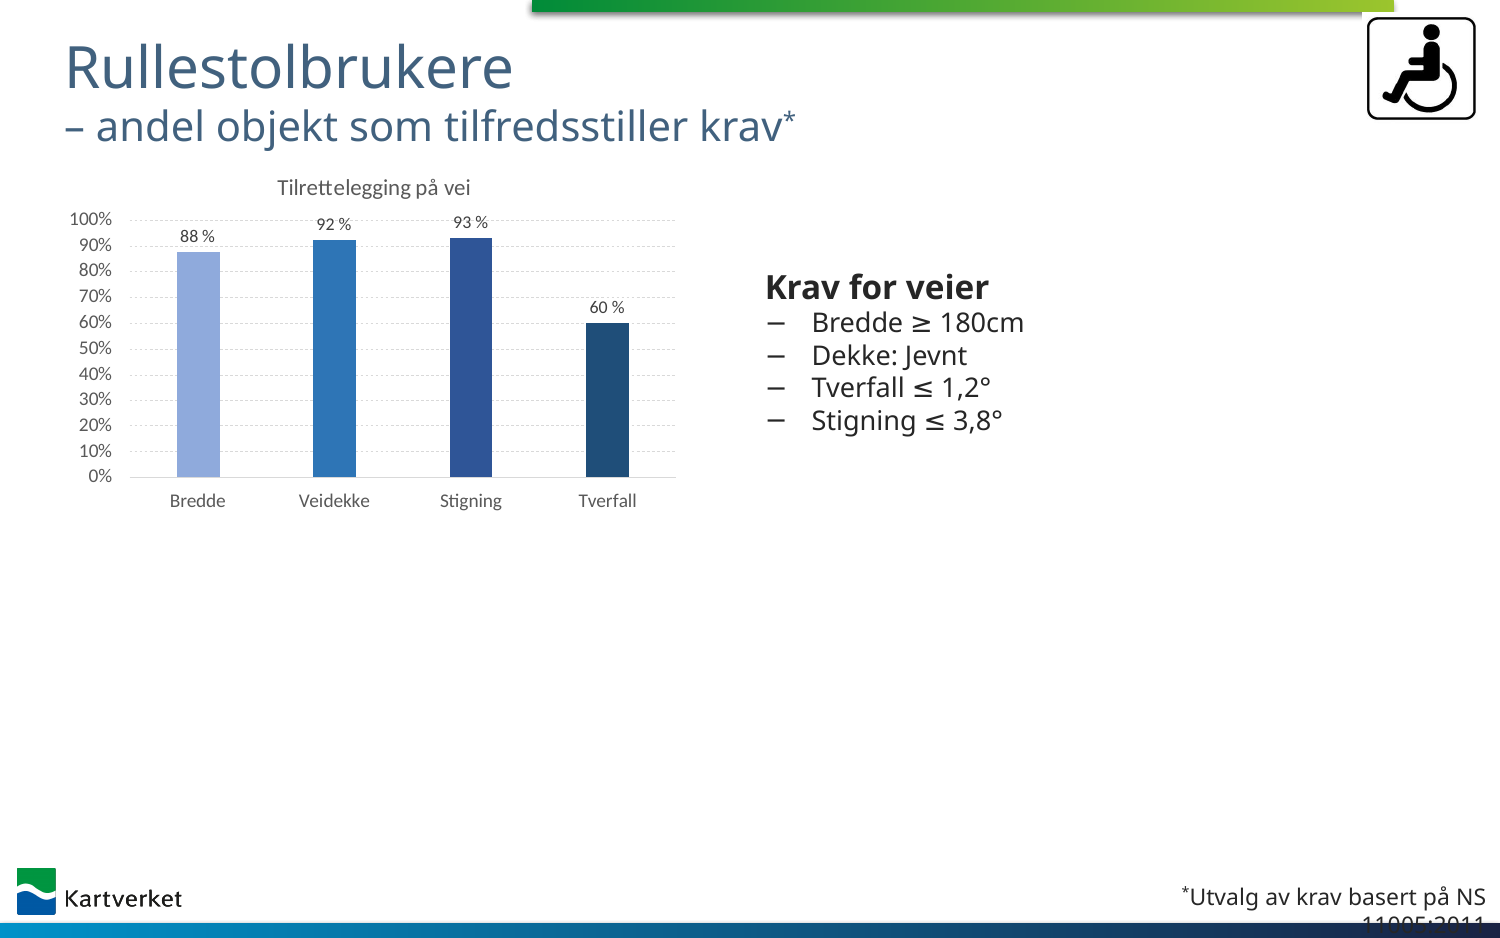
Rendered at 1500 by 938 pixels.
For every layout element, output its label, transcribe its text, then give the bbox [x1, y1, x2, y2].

text_box Rullestolbrukere – andel objekt som tilfredsstiller krav* [49, 25, 1431, 158]
picture [62, 166, 687, 519]
text_box Krav for veier Bredde ≥ 180cm Dekke: Jevnt Tverfall ≤ 1,2° Stigning ≤ 3,8° [750, 258, 1234, 444]
text_box *Utvalg av krav basert på NS 11005:2011 [1068, 873, 1500, 938]
picture [1362, 12, 1481, 126]
